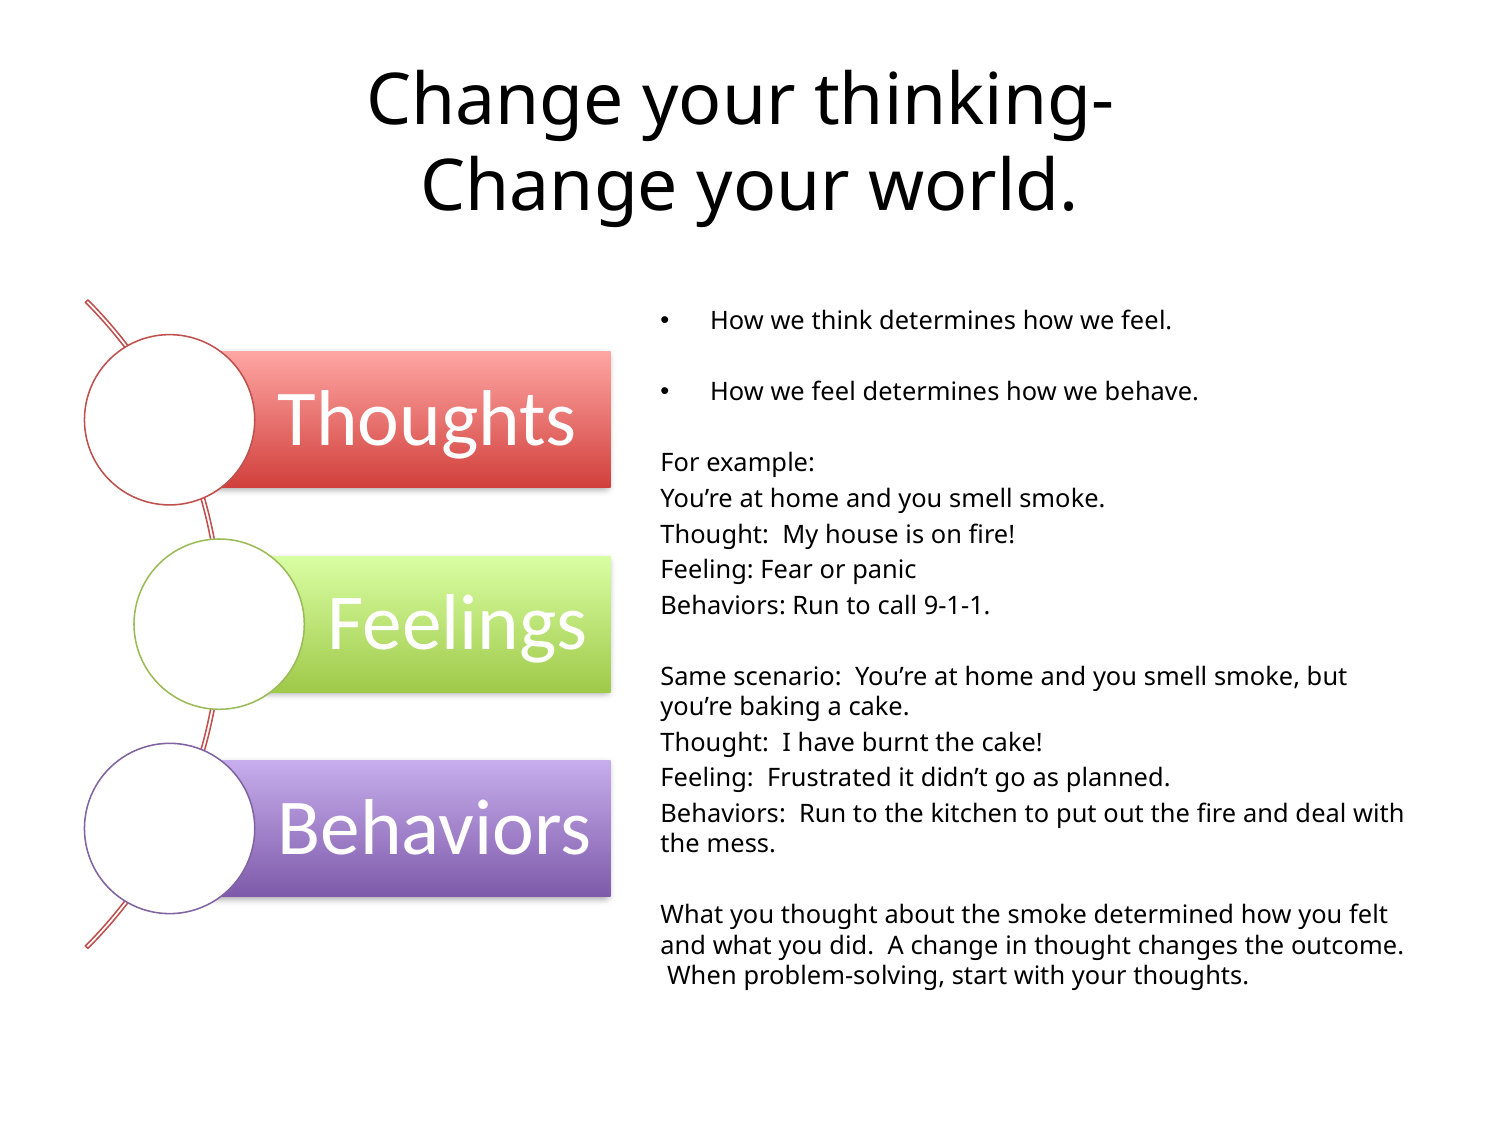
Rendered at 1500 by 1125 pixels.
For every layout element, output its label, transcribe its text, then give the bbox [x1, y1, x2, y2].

list How we think determines how we feel. How we feel determines how we behave. For example: You’re at home and you smell smoke. Thought: My house is on fire! Feeling: Fear or panic Behaviors: Run to call 9-1-1. Same scenario: You’re at home and you smell smoke, but you’re baking a cake. Thought: I have burnt the cake! Feeling: Frustrated it didn’t go as planned. Behaviors: Run to the kitchen to put out the fire and deal with the mess. What you thought about the smoke determined how you felt and what you did. A change in thought changes the outcome. When problem-solving, start with your thoughts. [645, 262, 1425, 1005]
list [74, 262, 621, 987]
title Change your thinking- Change your world. [75, 45, 1425, 233]
